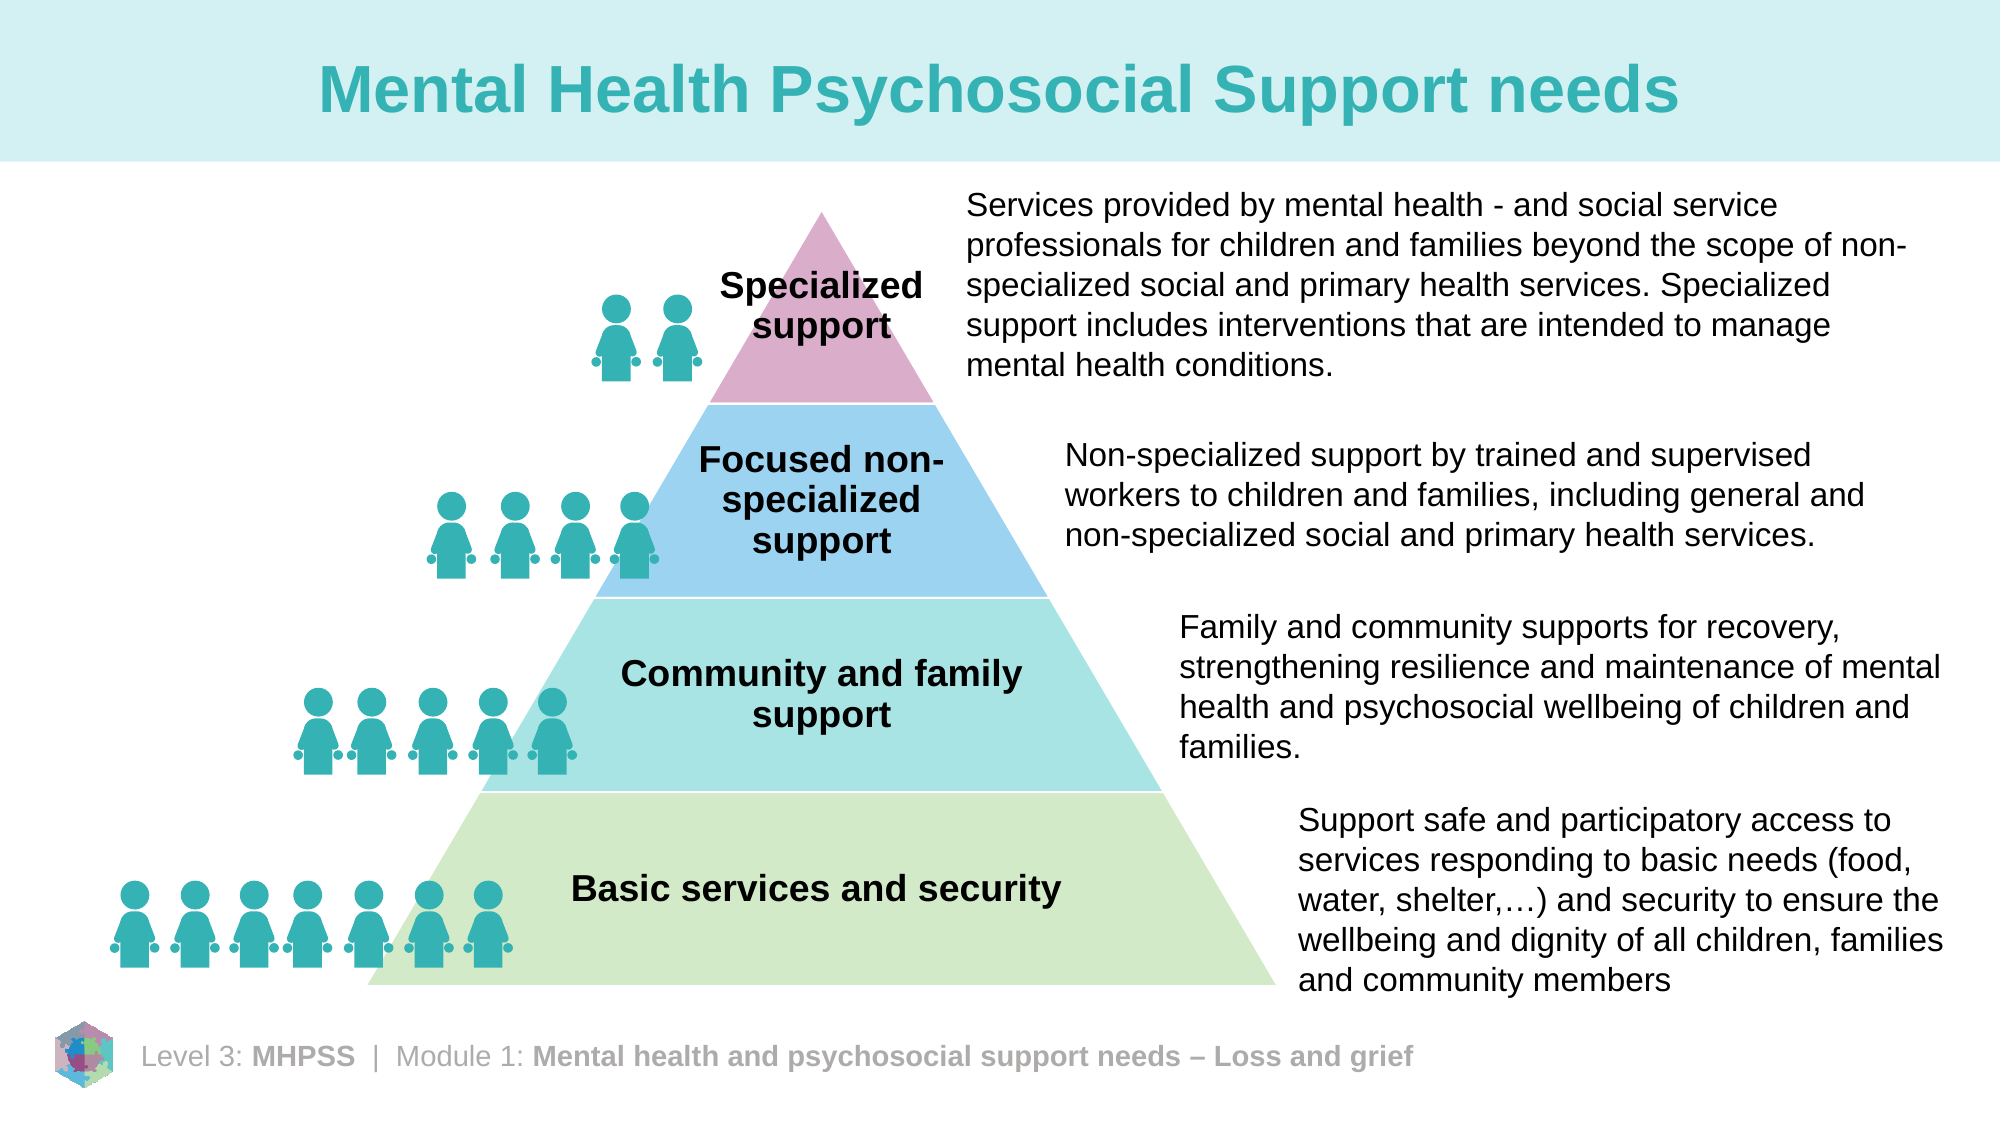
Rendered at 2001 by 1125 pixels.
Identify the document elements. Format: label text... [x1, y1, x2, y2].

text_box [342, 880, 395, 968]
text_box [425, 491, 478, 580]
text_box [549, 491, 602, 580]
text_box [462, 880, 514, 968]
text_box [608, 491, 661, 580]
text_box Services provided by mental health - and social service professionals for children and families beyond the scope of non-specialized social and primary health services. Specialized support includes interventions that are intended to manage mental health conditions. [951, 162, 1937, 405]
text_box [407, 687, 459, 775]
text_box Non-specialized support by trained and supervised workers to children and families, including general and non-specialized social and primary health services. [1282, 405, 1895, 583]
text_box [345, 687, 398, 775]
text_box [228, 880, 280, 968]
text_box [281, 880, 334, 968]
title Mental Health Psychosocial Support needs [137, 19, 1863, 163]
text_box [467, 687, 519, 775]
text_box Family and community supports for recovery, strengthening resilience and maintenance of mental health and psychosocial wellbeing of children and families. [1282, 577, 1971, 793]
picture [55, 1021, 113, 1088]
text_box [489, 491, 541, 580]
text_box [403, 880, 455, 968]
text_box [526, 687, 578, 775]
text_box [590, 294, 642, 382]
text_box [365, 209, 1279, 987]
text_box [292, 687, 344, 775]
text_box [169, 880, 221, 968]
text_box Support safe and participatory access to services responding to basic needs (food, water, shelter,…) and security to ensure the wellbeing and dignity of all children, families and community members [1283, 778, 1990, 1018]
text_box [108, 880, 161, 968]
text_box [651, 294, 704, 382]
